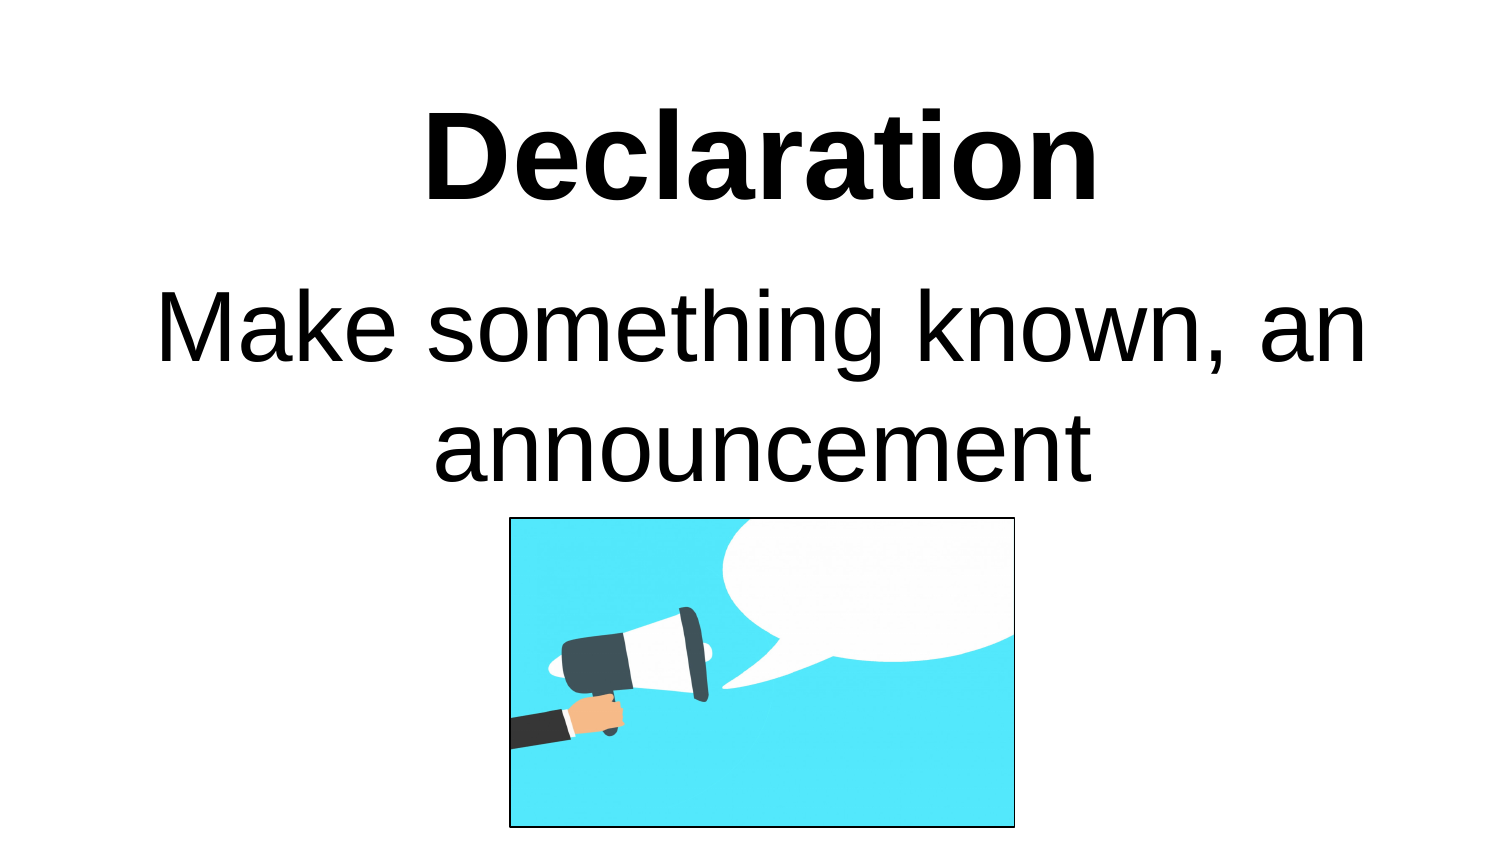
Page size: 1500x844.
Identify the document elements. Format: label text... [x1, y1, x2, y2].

text_box Make something known, an announcement [56, 246, 1468, 517]
picture [510, 518, 1015, 827]
subtitle Declaration [63, 59, 1462, 233]
